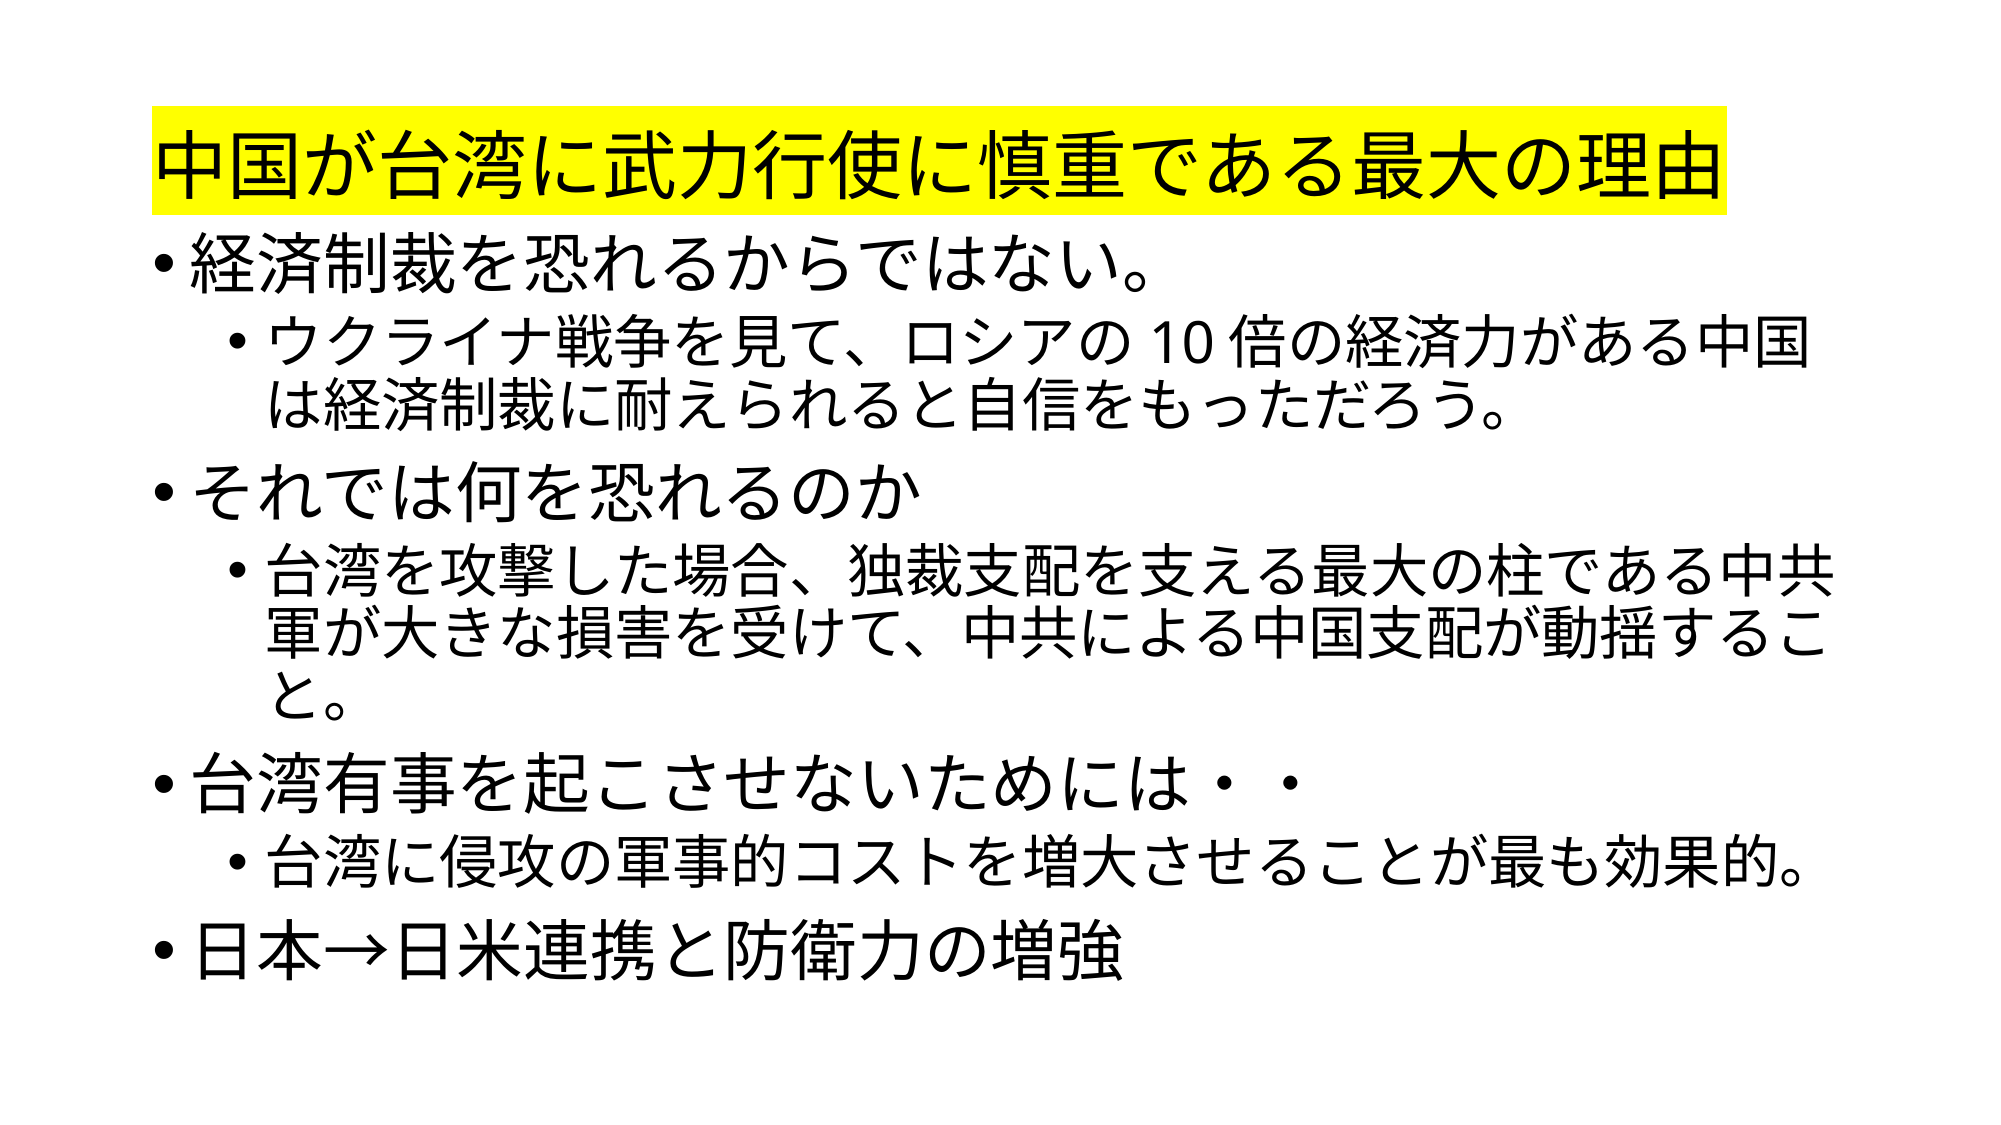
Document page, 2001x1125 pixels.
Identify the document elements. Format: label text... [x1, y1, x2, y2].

list 中国が台湾に武力行使に慎重である最大の理由 経済制裁を恐れるからではない。 ウクライナ戦争を見て、ロシアの10倍の経済力がある中国は経済制裁に耐えられると自信をもっただろう。 それでは何を恐れるのか 台湾を攻撃した場合、独裁支配を支える最大の柱である中共軍が大きな損害を受けて、中共による中国支配が動揺すること。 台湾有事を起こさせないためには・・ 台湾に侵攻の軍事的コストを増大させることが最も効果的。 日本→日米連携と防衛力の増強 [137, 121, 1863, 1014]
